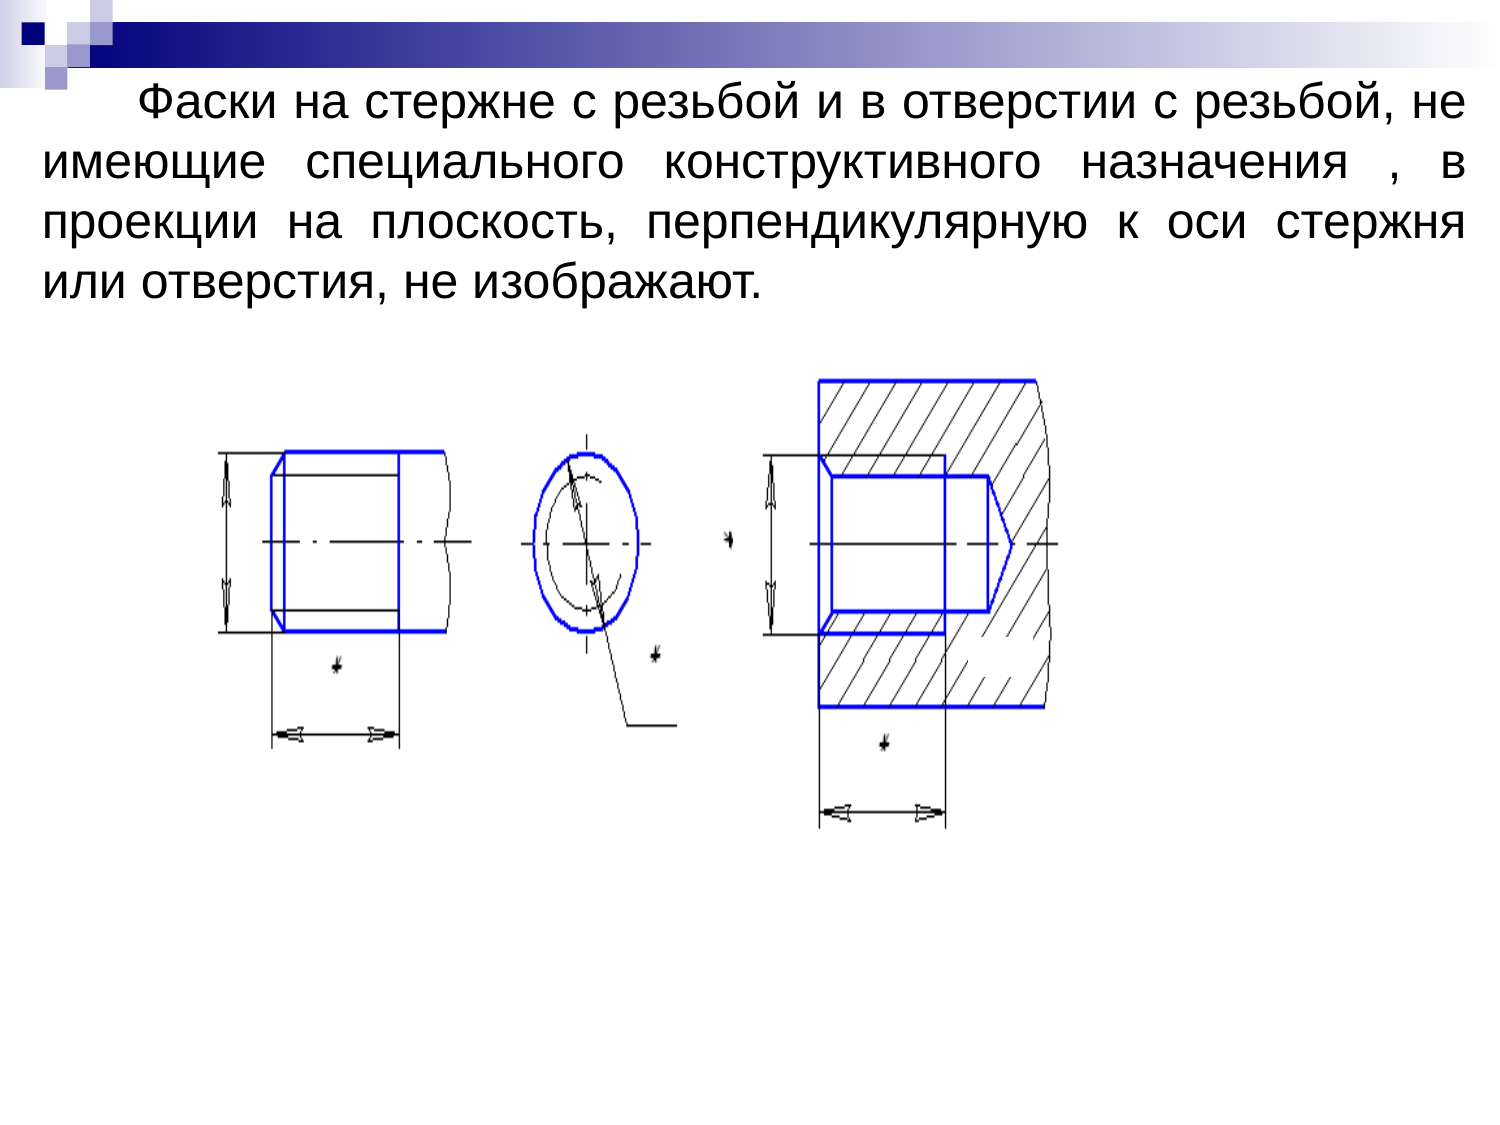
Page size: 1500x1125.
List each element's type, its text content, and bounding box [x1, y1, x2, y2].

text_box Фаски на стержне с резьбой и в отверстии с резьбой, не имеющие специального конструктивного назначения , в проекции на плоскость, перпендикулярную к оси стержня или отверстия, не изображают. [27, 61, 1482, 317]
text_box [170, 344, 1079, 836]
